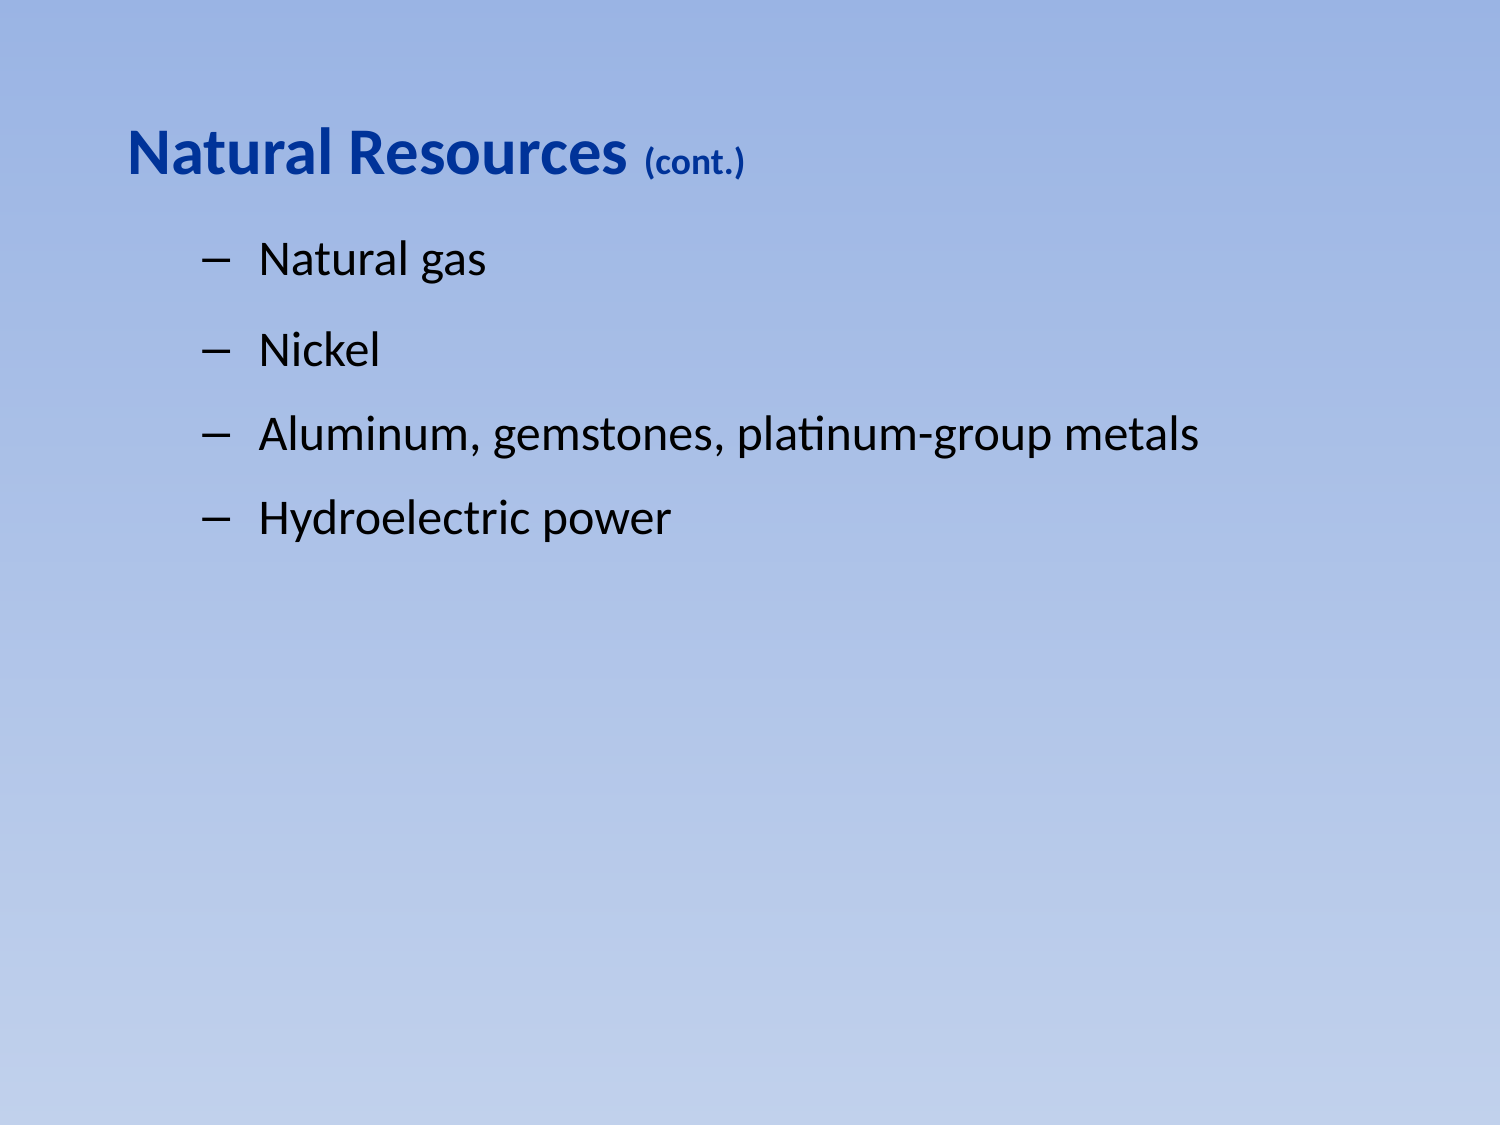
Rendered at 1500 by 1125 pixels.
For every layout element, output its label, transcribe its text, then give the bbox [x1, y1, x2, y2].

text_box Natural Resources (cont.) [112, 109, 1388, 196]
text_box Nickel Aluminum, gemstones, platinum-group metals Hydroelectric power [112, 315, 1313, 553]
text_box Natural gas [112, 224, 1313, 294]
